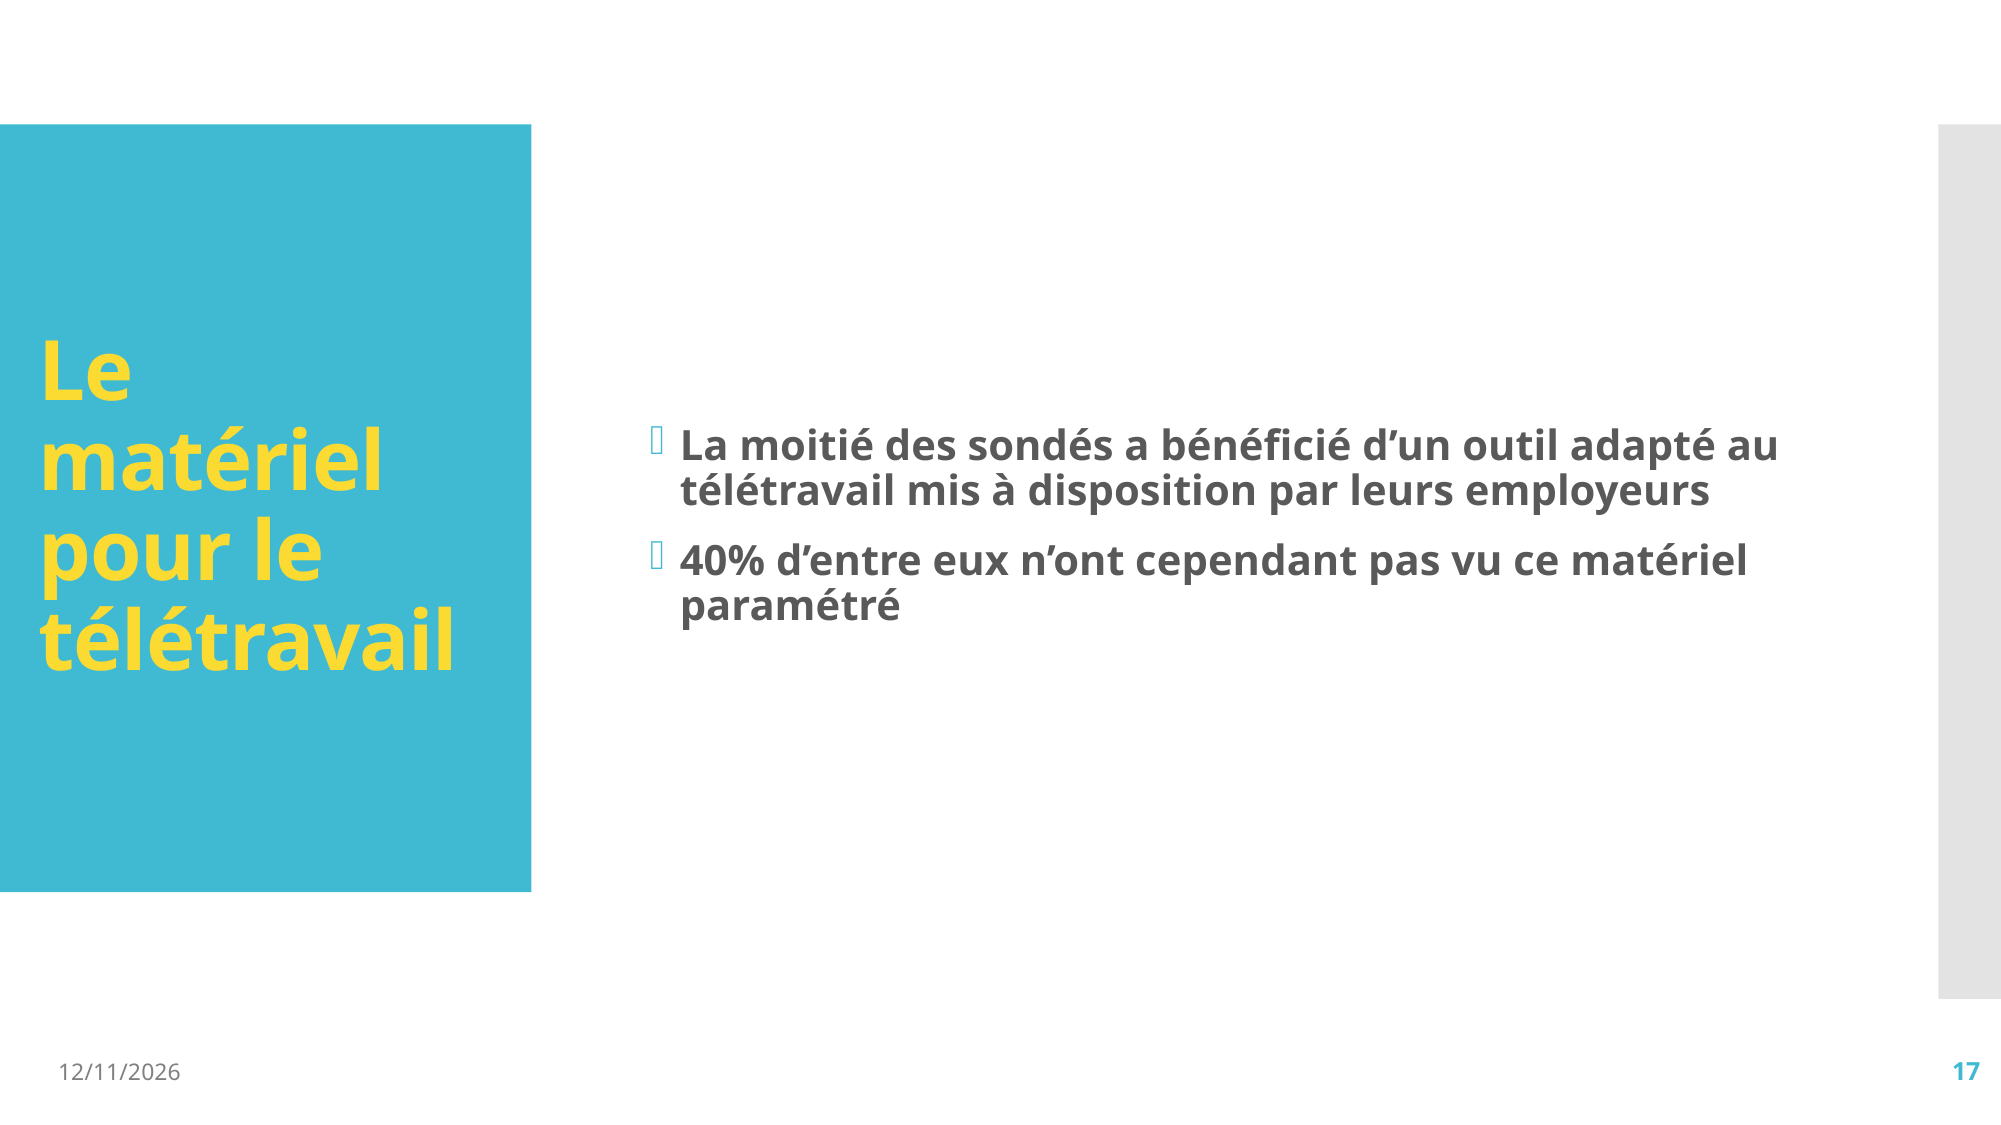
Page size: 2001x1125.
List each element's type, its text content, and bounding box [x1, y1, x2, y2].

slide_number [43, 1042, 493, 1103]
slide_number 17 [1744, 1042, 1996, 1103]
title Le matériel pour le télétravail [23, 130, 508, 886]
list La moitié des sondés a bénéficié d’un outil adapté au télétravail mis à disposition par leurs employeurs 40% d’entre eux n’ont cependant pas vu ce matériel paramétré [634, 141, 1835, 982]
